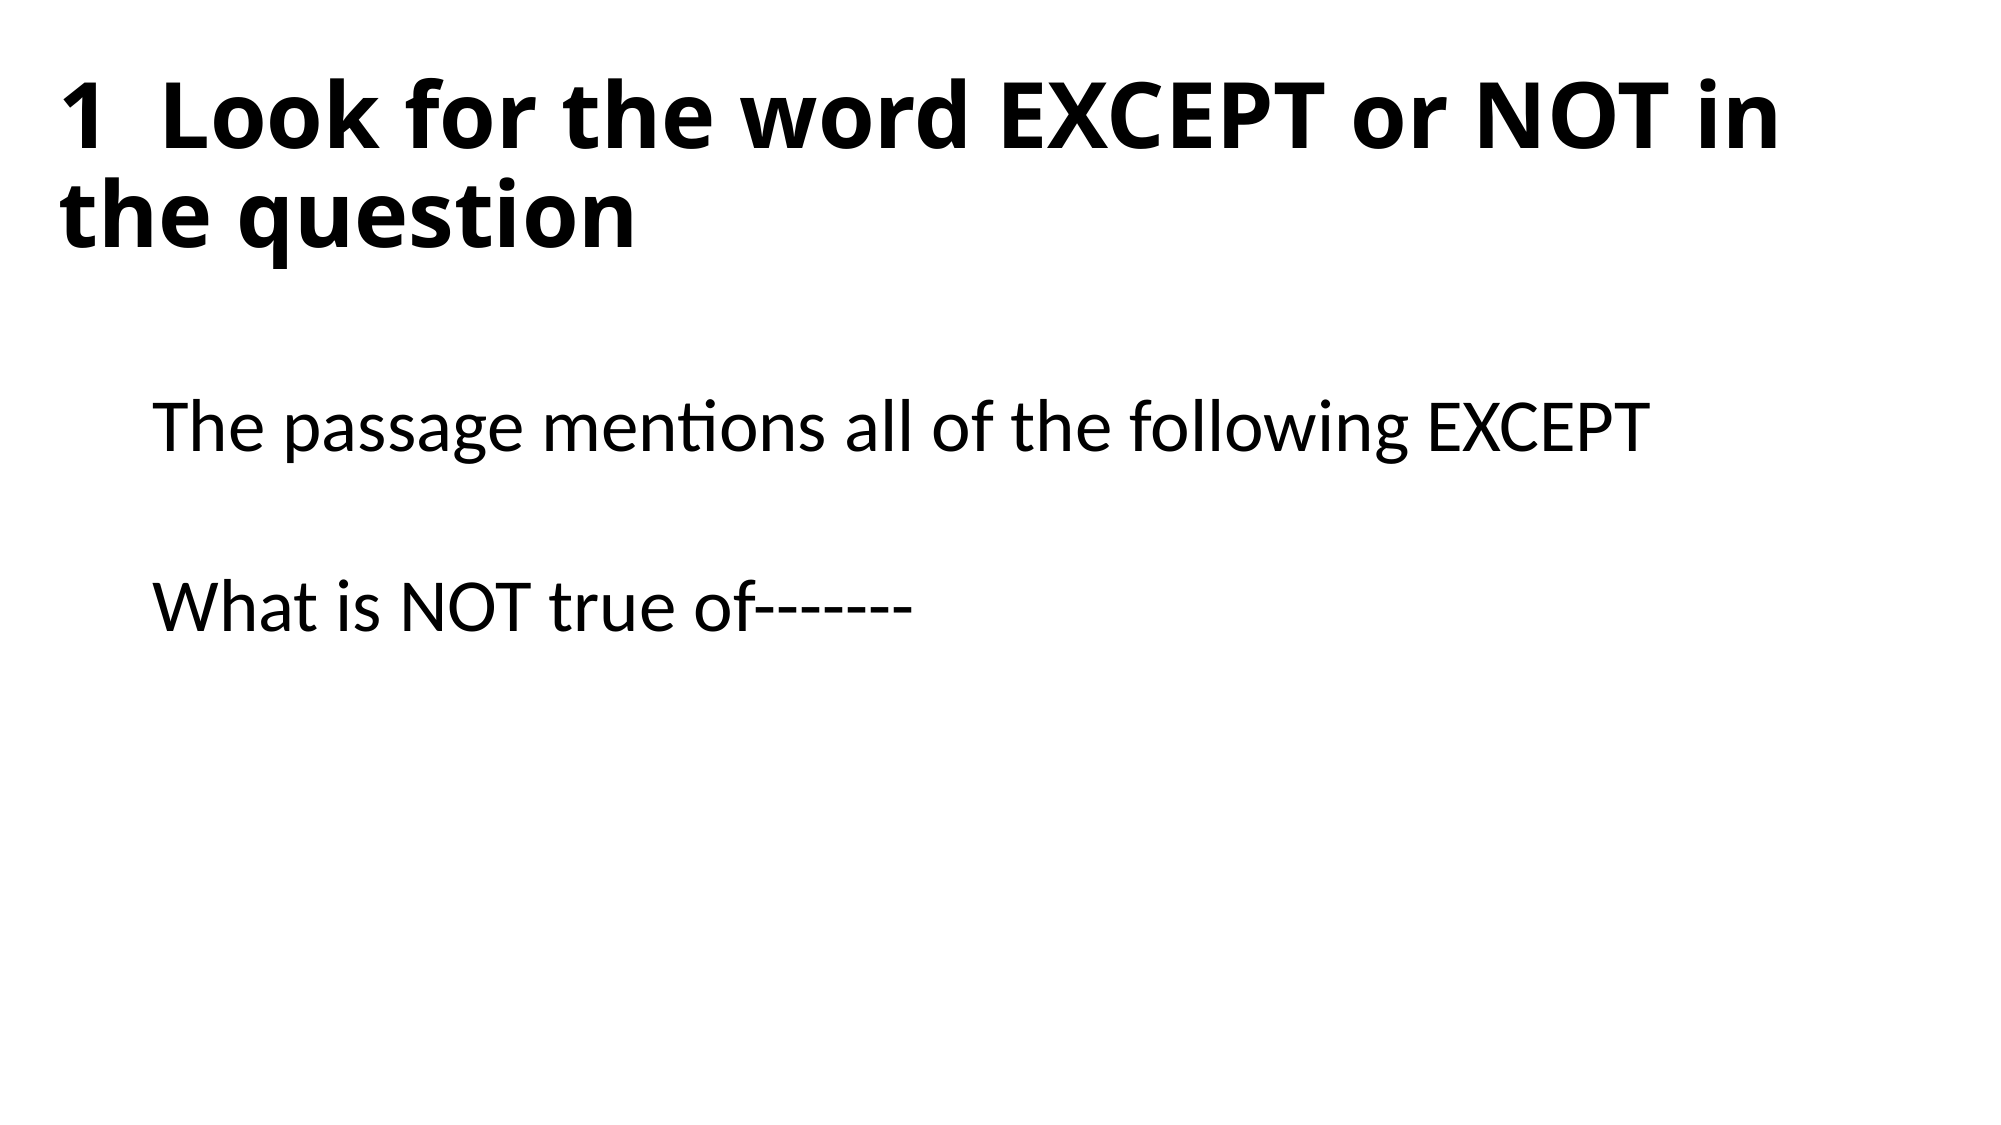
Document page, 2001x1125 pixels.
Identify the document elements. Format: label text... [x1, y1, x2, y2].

title 1 Look for the word EXCEPT or NOT in the question [43, 59, 1975, 278]
list The passage mentions all of the following EXCEPT What is NOT true of------- [137, 299, 1863, 1014]
